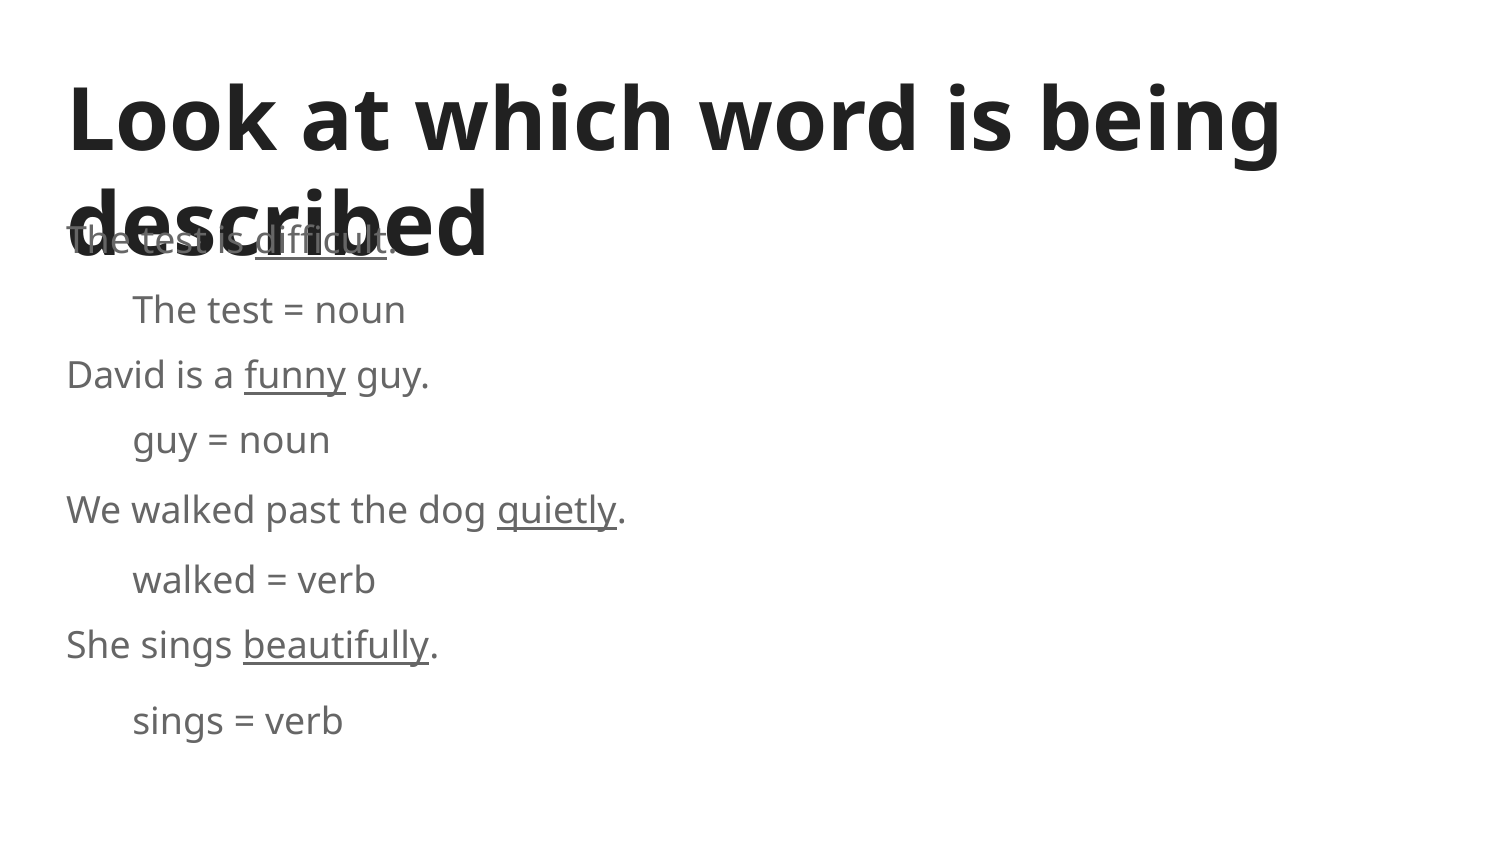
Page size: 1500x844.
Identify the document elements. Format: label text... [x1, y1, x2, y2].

text_box The test = noun [117, 270, 1207, 352]
text_box guy = noun [117, 400, 1207, 482]
list The test is difficult. David is a funny guy. We walked past the dog quietly. She sings beautifully. [51, 201, 1449, 750]
title Look at which word is being described [51, 48, 1449, 180]
text_box sings = verb [117, 682, 1207, 764]
text_box walked = verb [117, 541, 1207, 623]
